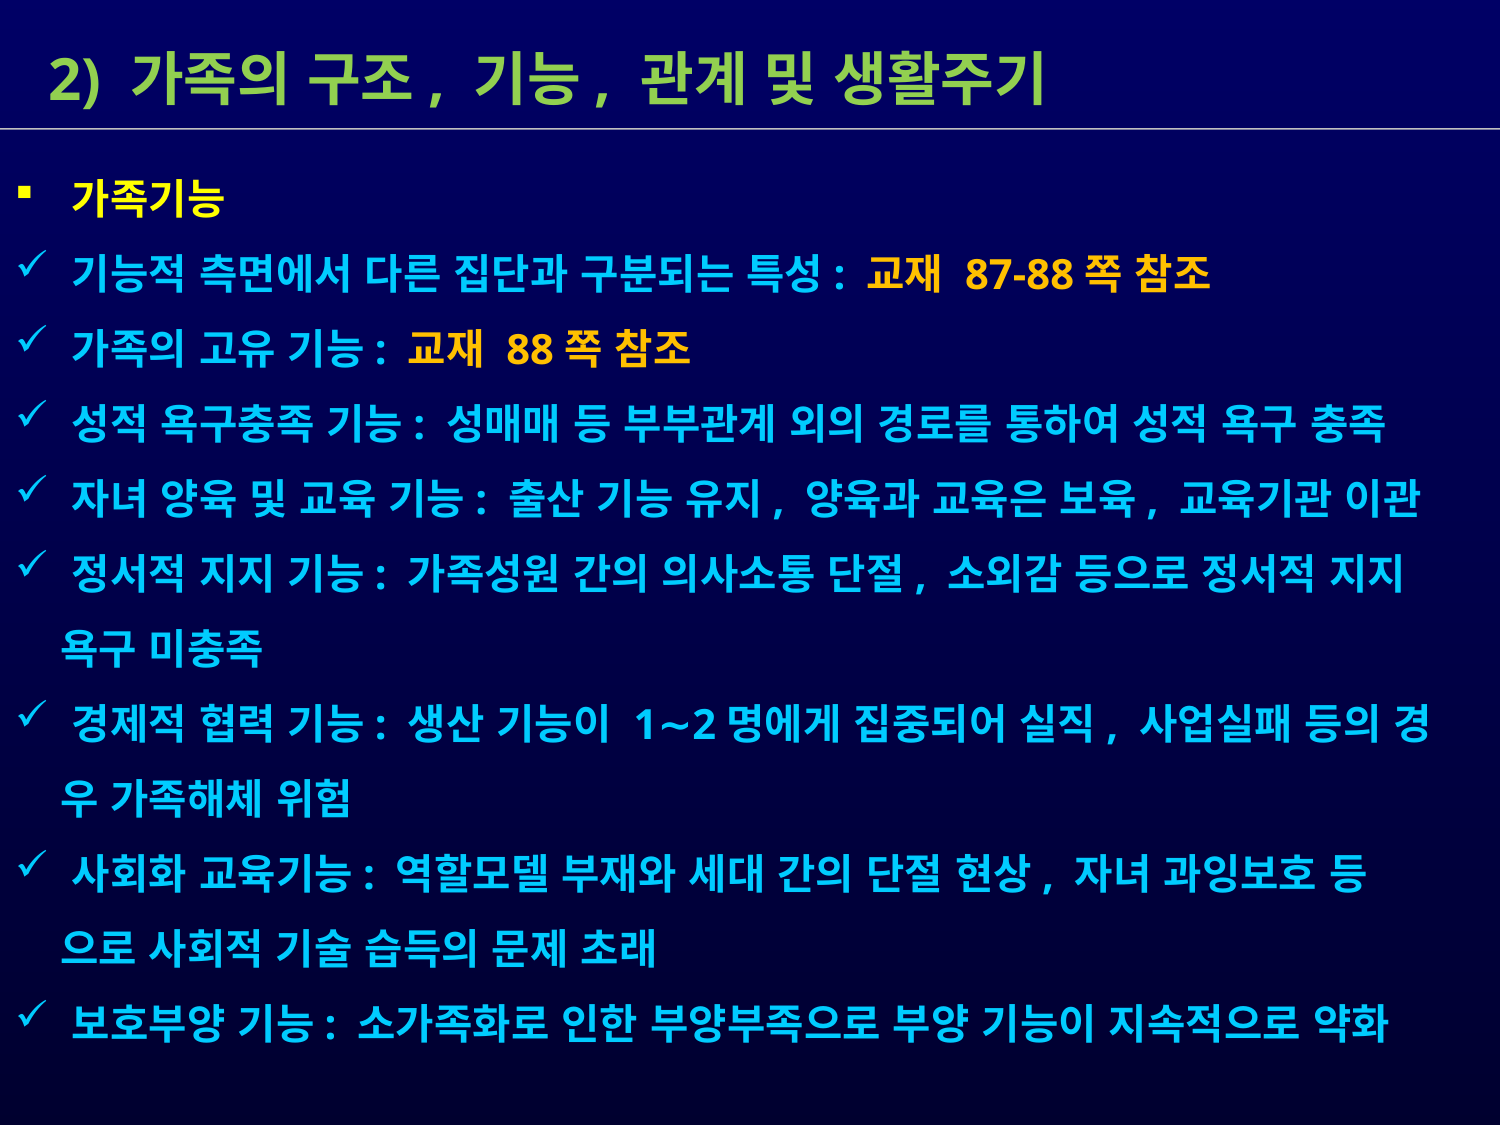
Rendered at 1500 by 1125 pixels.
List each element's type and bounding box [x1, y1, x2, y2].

text_box [0, 34, 1500, 1065]
